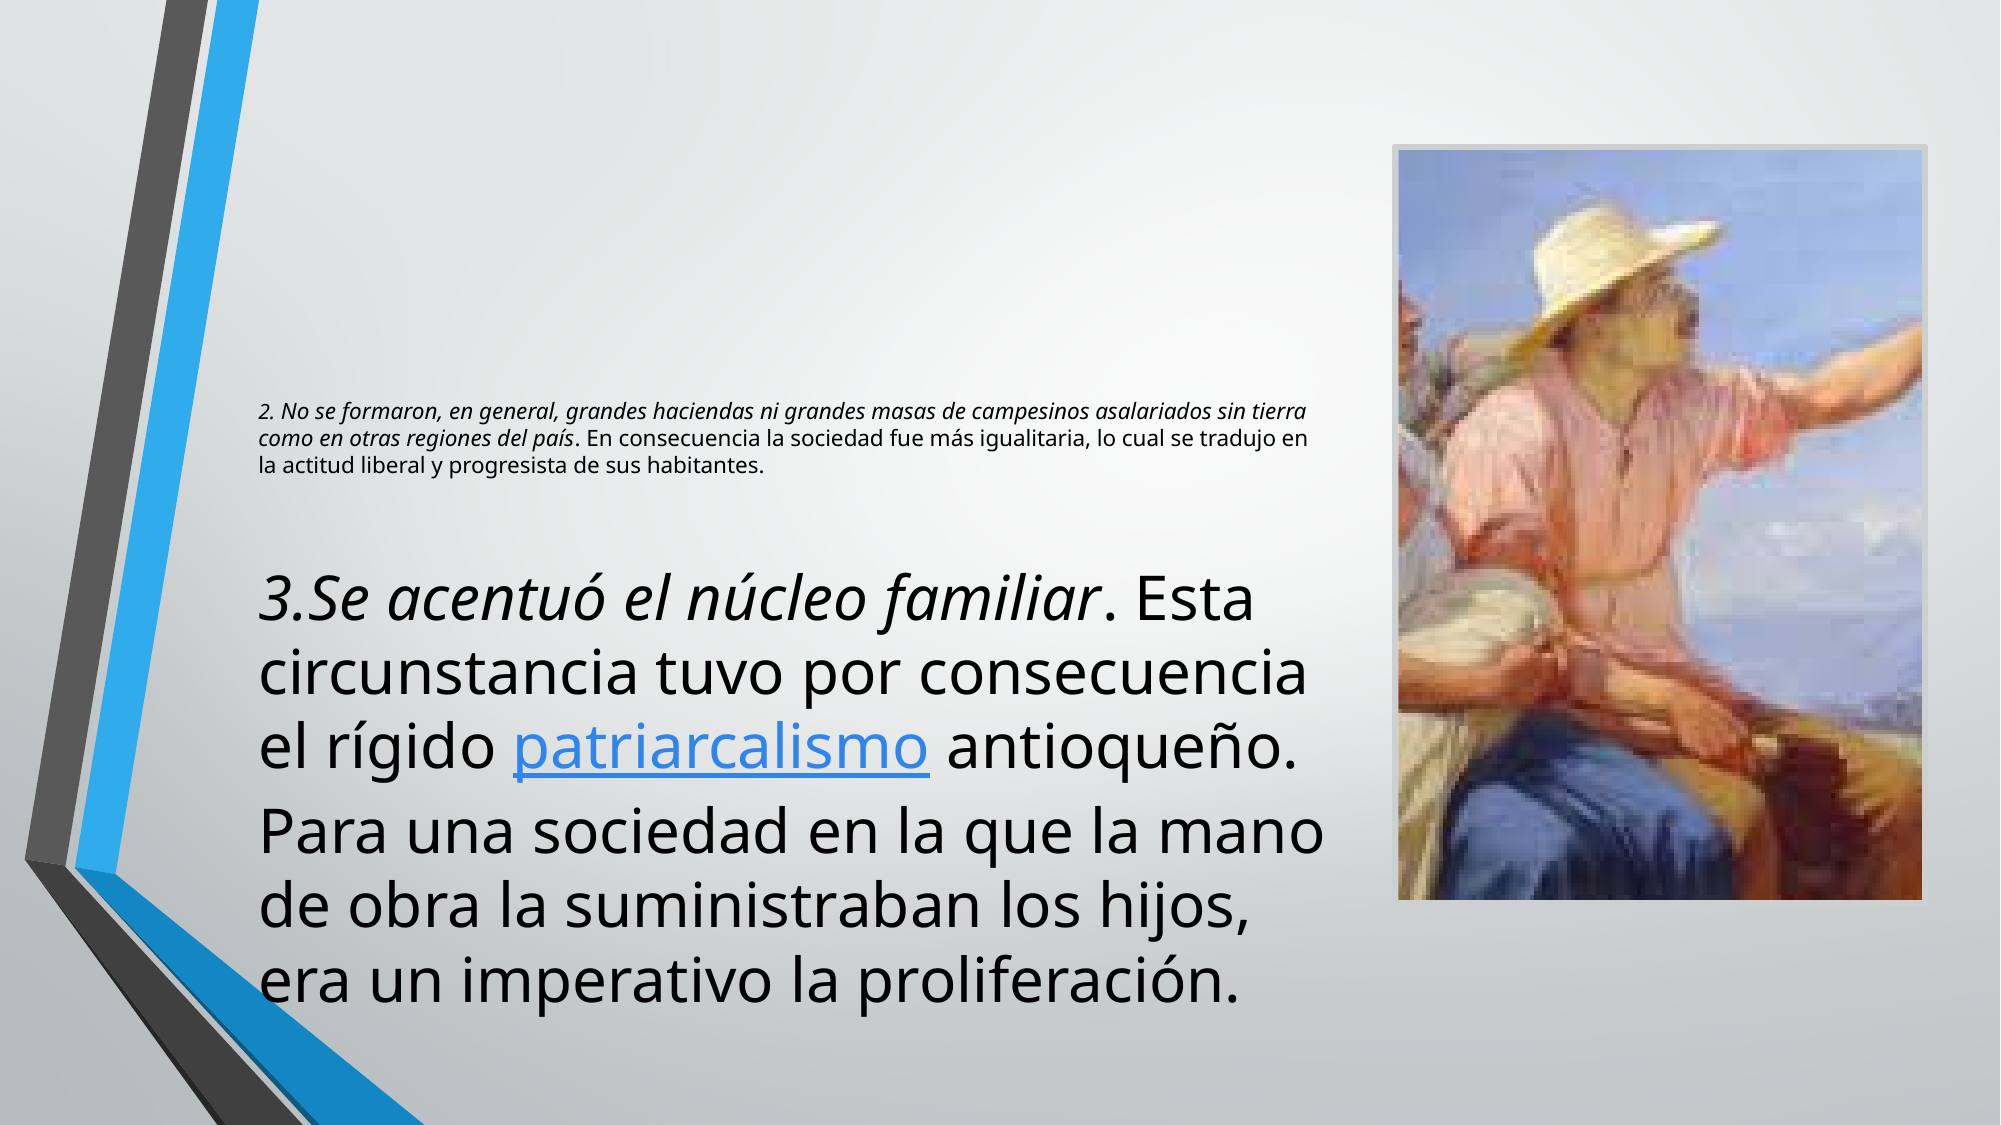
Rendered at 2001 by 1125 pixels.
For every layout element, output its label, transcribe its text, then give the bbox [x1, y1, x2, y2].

title 2. No se formaron, en general, grandes haciendas ni grandes masas de campesinos asalariados sin tierra como en otras regiones del país. En consecuencia la sociedad fue más igualitaria, lo cual se tradujo en la actitud liberal y progresista de sus habitantes. [243, 61, 1343, 512]
picture [1397, 149, 1923, 901]
list 3.Se acentuó el núcleo familiar. Esta circunstancia tuvo por consecuencia el rígido patriarcalismo antioqueño. Para una sociedad en la que la mano de obra la suministraban los hijos, era un imperativo la proliferación. [243, 512, 1343, 1061]
